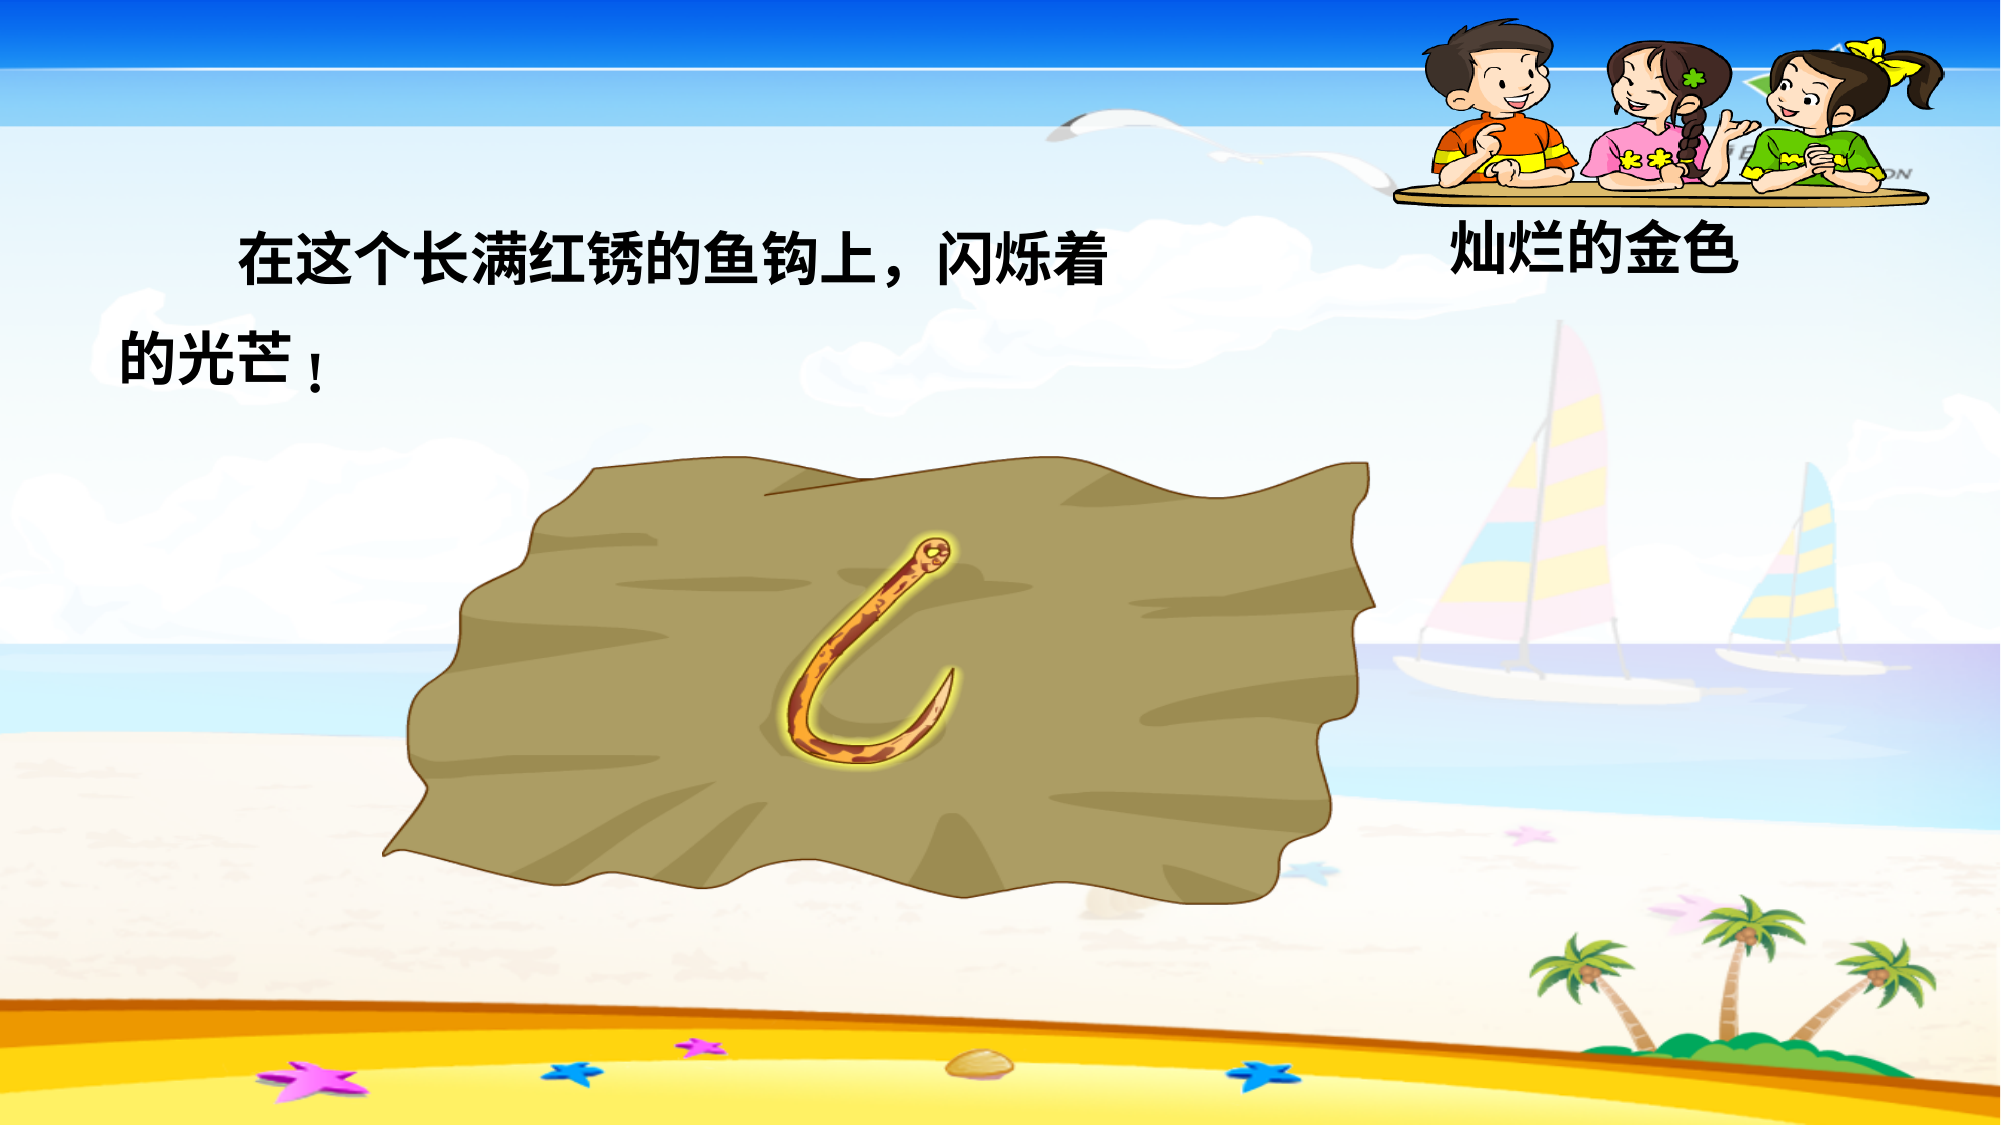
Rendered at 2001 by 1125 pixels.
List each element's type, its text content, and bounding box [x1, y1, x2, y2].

text_box 的光芒 [104, 314, 309, 400]
text_box 在这个长满红锈的鱼钩上，闪烁着 ! [102, 172, 1898, 412]
picture [0, 0, 2001, 1125]
text_box 灿烂的金色 [1434, 216, 1756, 289]
